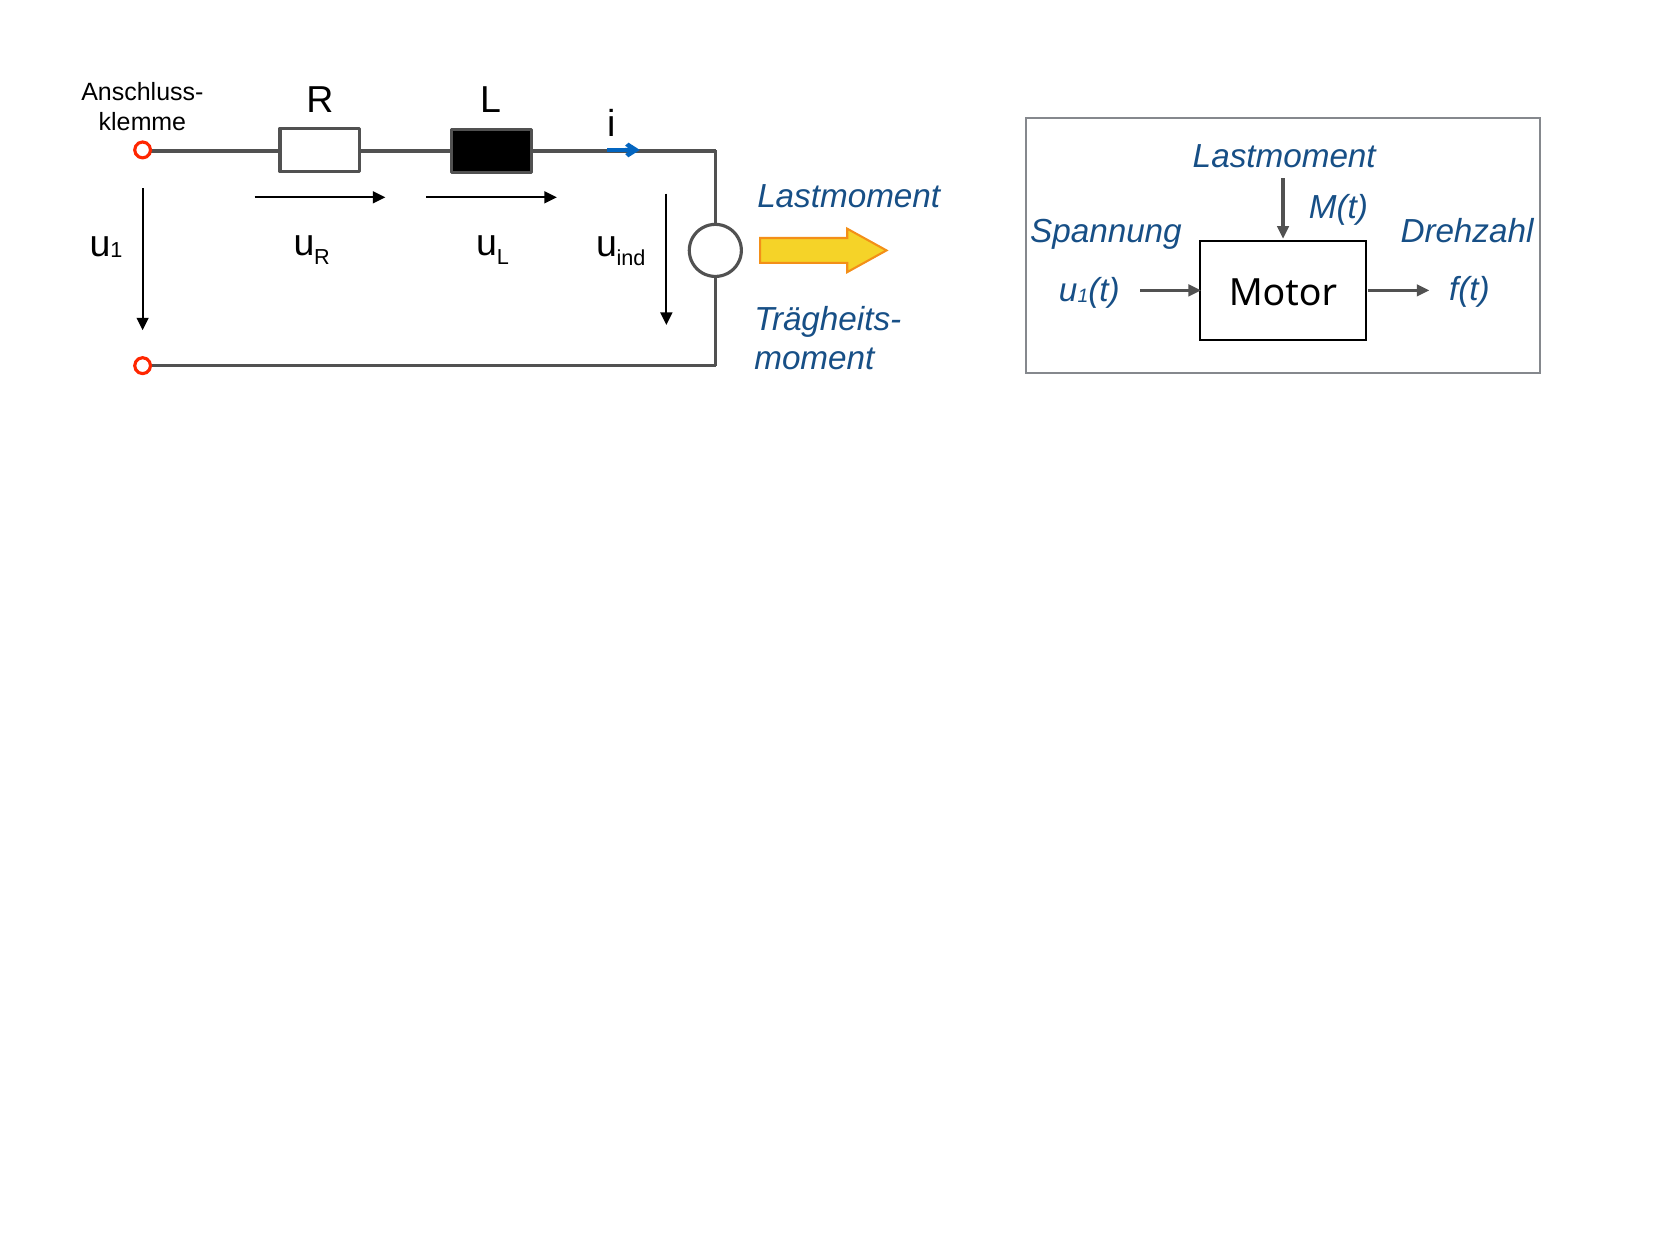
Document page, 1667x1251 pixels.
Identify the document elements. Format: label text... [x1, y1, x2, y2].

text_box L [448, 66, 532, 127]
text_box [1026, 118, 1540, 373]
text_box [134, 357, 151, 374]
text_box Trägheits- moment [748, 290, 932, 390]
text_box M(t) [1286, 178, 1391, 238]
text_box Lastmoment [747, 167, 950, 227]
text_box [136, 281, 149, 331]
text_box [426, 191, 557, 204]
text_box [451, 129, 532, 173]
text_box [1199, 240, 1367, 341]
text_box Anschluss-klemme [53, 67, 232, 153]
text_box [689, 224, 742, 277]
text_box [280, 128, 360, 172]
text_box [660, 193, 673, 325]
text_box uind [667, 210, 677, 281]
text_box [760, 228, 887, 273]
text_box u1 [74, 210, 179, 281]
text_box uR [278, 209, 362, 281]
text_box [1276, 187, 1286, 233]
text_box uind [580, 210, 666, 281]
text_box [135, 153, 150, 158]
text_box Spannung [1014, 203, 1026, 263]
text_box i [569, 90, 653, 162]
text_box Lastmoment [1183, 127, 1386, 187]
text_box [254, 191, 386, 204]
text_box uL [461, 209, 545, 281]
text_box R [278, 66, 362, 127]
text_box [607, 142, 640, 158]
